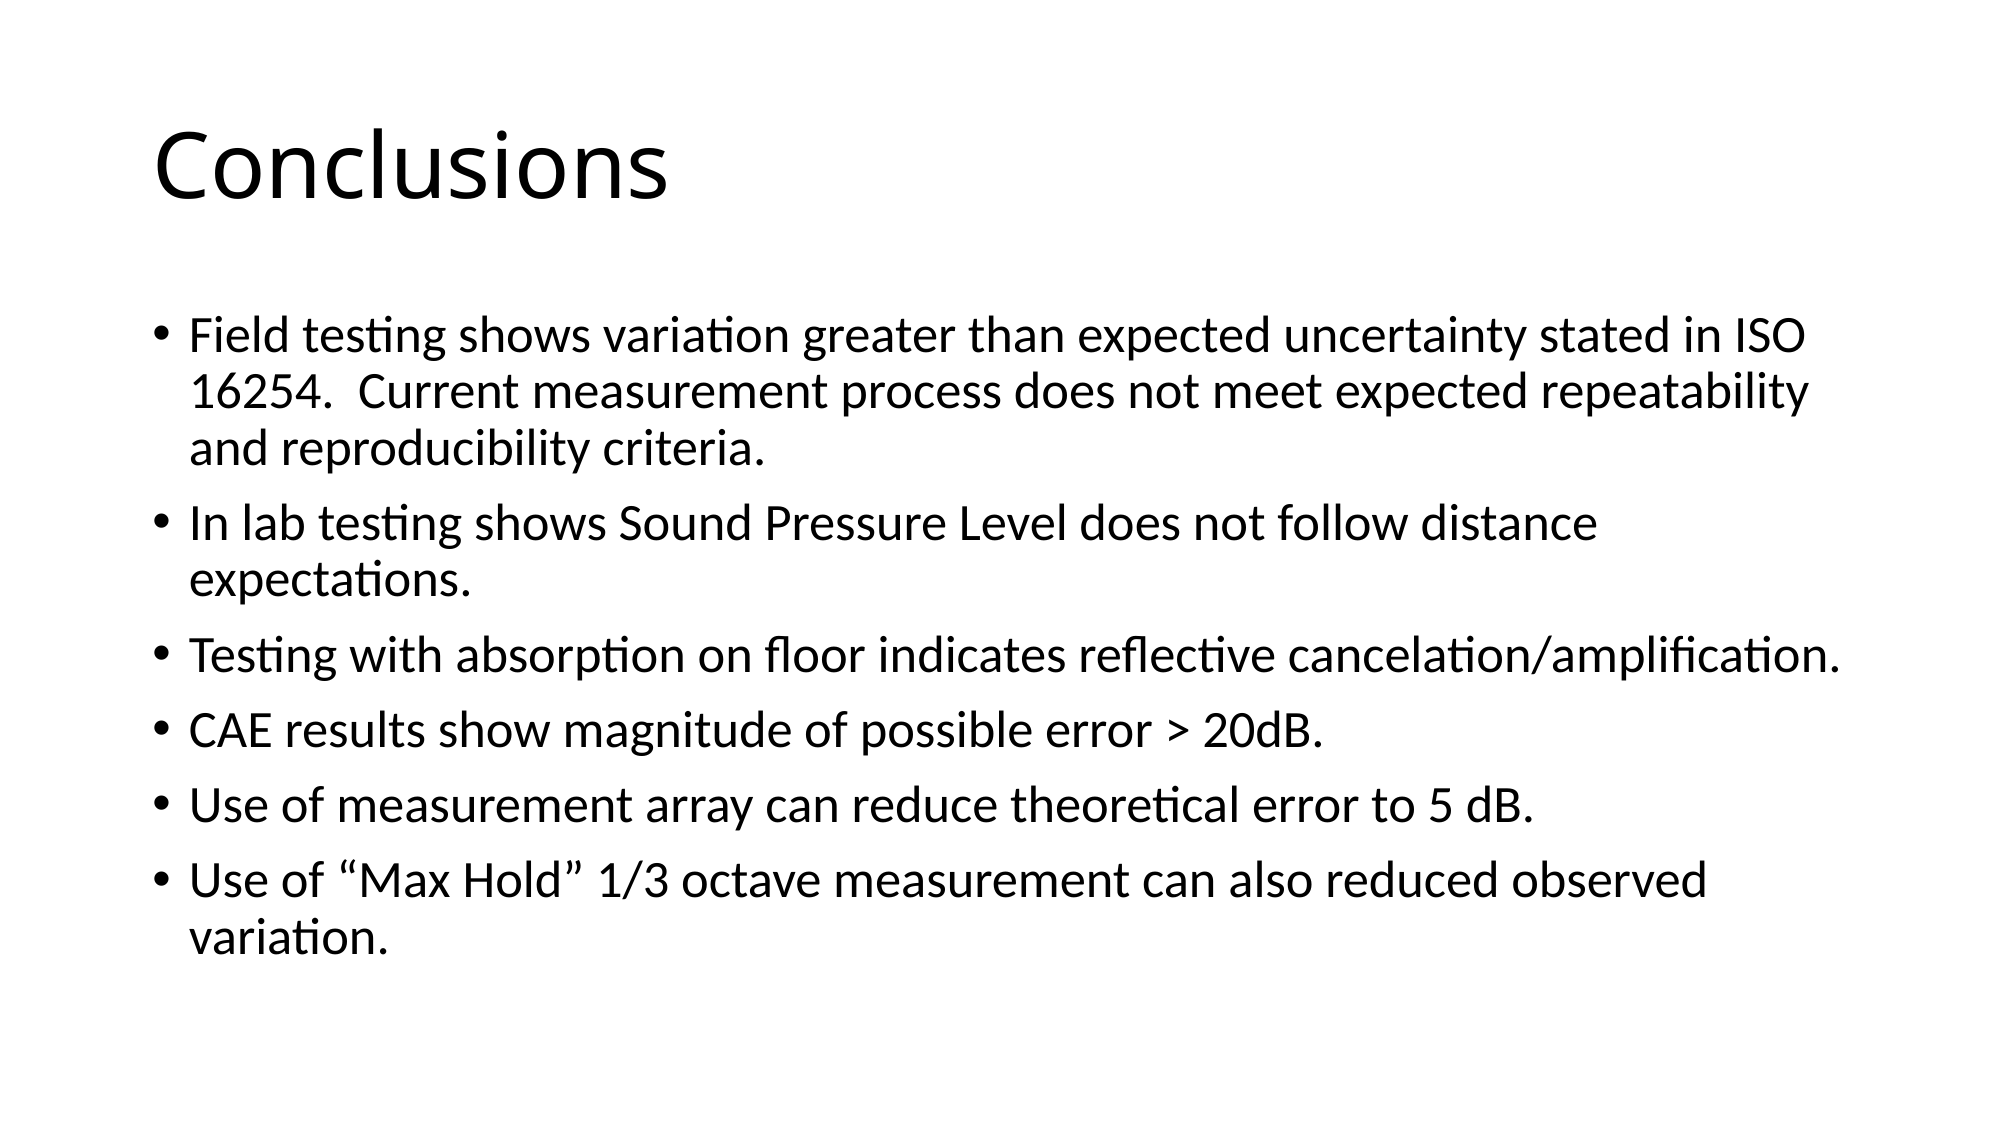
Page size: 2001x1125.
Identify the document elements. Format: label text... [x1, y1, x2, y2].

list Field testing shows variation greater than expected uncertainty stated in ISO 16254. Current measurement process does not meet expected repeatability and reproducibility criteria. In lab testing shows Sound Pressure Level does not follow distance expectations. Testing with absorption on floor indicates reflective cancelation/amplification. CAE results show magnitude of possible error > 20dB. Use of measurement array can reduce theoretical error to 5 dB. Use of “Max Hold” 1/3 octave measurement can also reduced observed variation. [137, 299, 1863, 1014]
title Conclusions [137, 59, 1863, 278]
